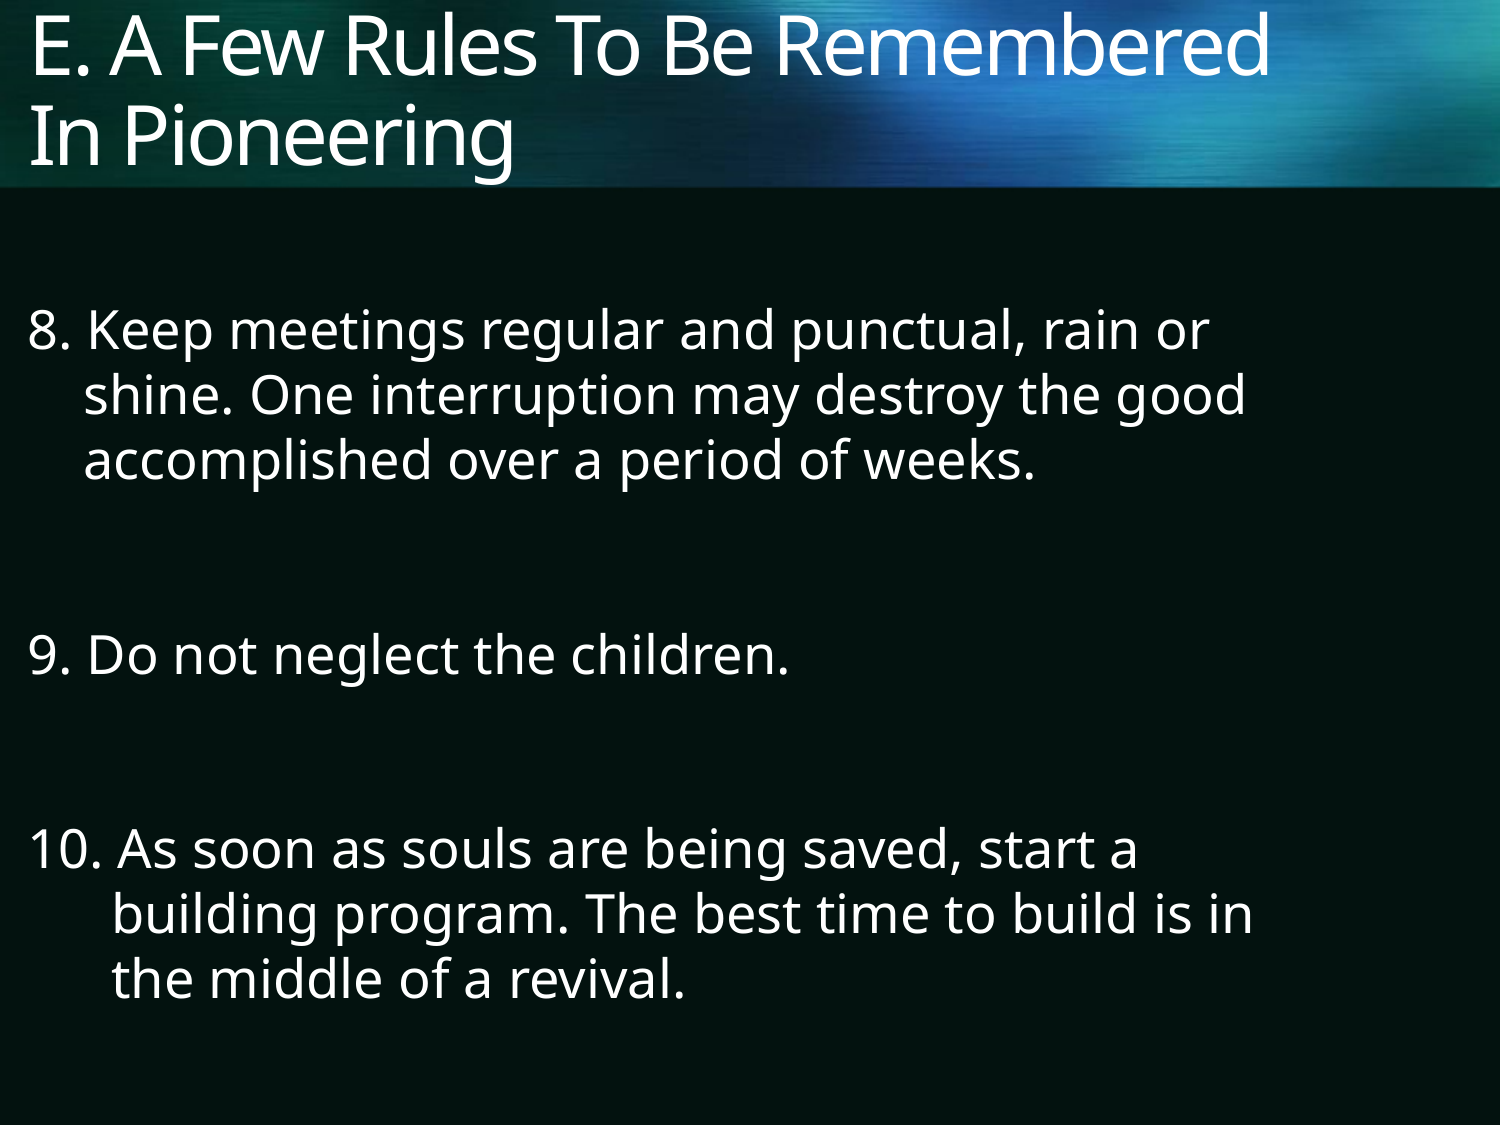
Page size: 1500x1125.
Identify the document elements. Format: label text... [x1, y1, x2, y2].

title E. A Few Rules To Be Remembered In Pioneering [28, 12, 1488, 175]
picture [0, 0, 1500, 1125]
text_box 8. Keep meetings regular and punctual, rain or shine. One interruption may destroy the good accomplished over a period of weeks. 9. Do not neglect the children. 10. As soon as souls are being saved, start a building program. The best time to build is in the middle of a revival. [12, 287, 1488, 1018]
